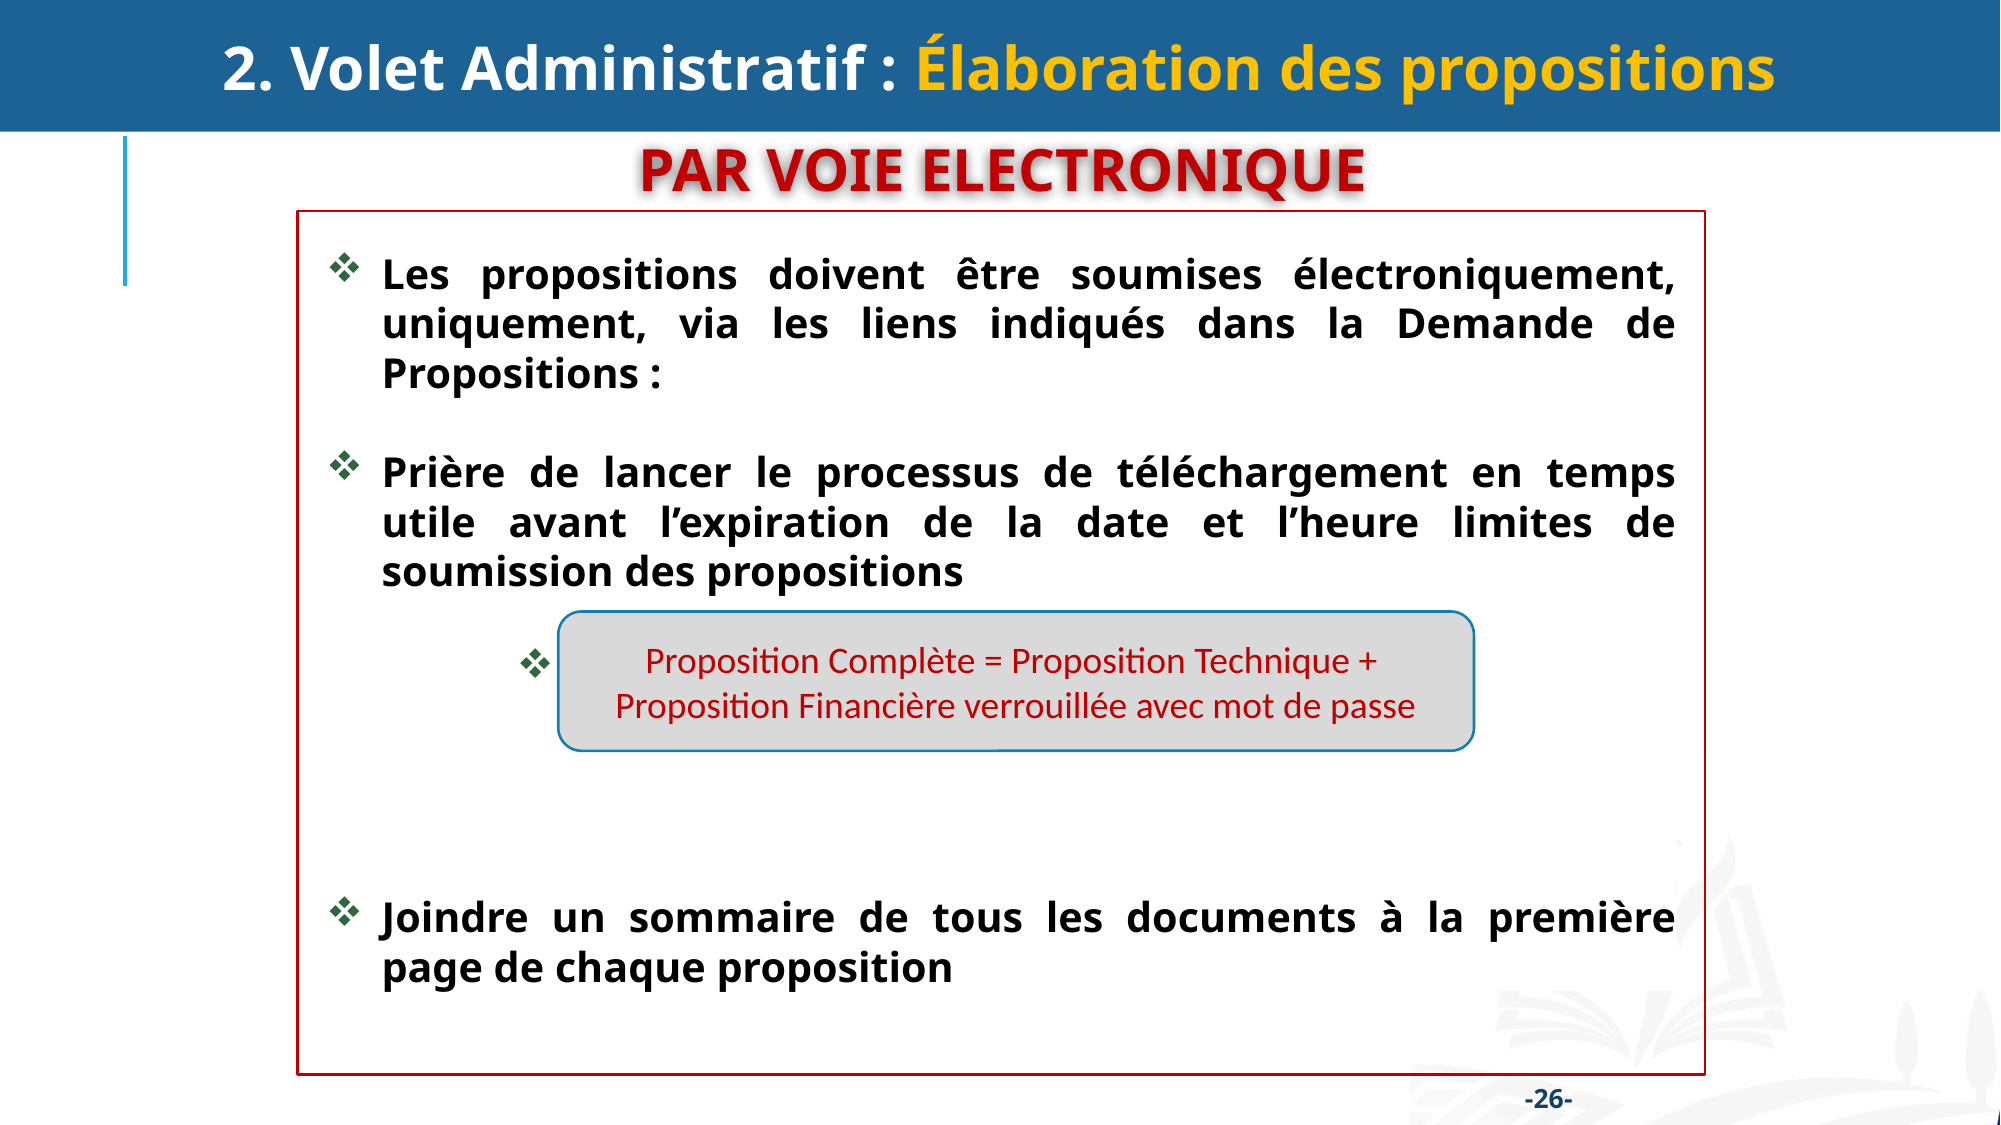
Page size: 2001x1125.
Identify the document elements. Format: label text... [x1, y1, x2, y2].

text_box Proposition Complète = Proposition Technique + Proposition Financière verrouillée avec mot de passe [556, 610, 1476, 753]
text_box 2. Volet Administratif : Élaboration des propositions [0, 0, 2000, 133]
text_box [296, 210, 1706, 1076]
picture [1409, 759, 2000, 1125]
text_box PAR VOIE ELECTRONIQUE [329, 126, 1677, 210]
